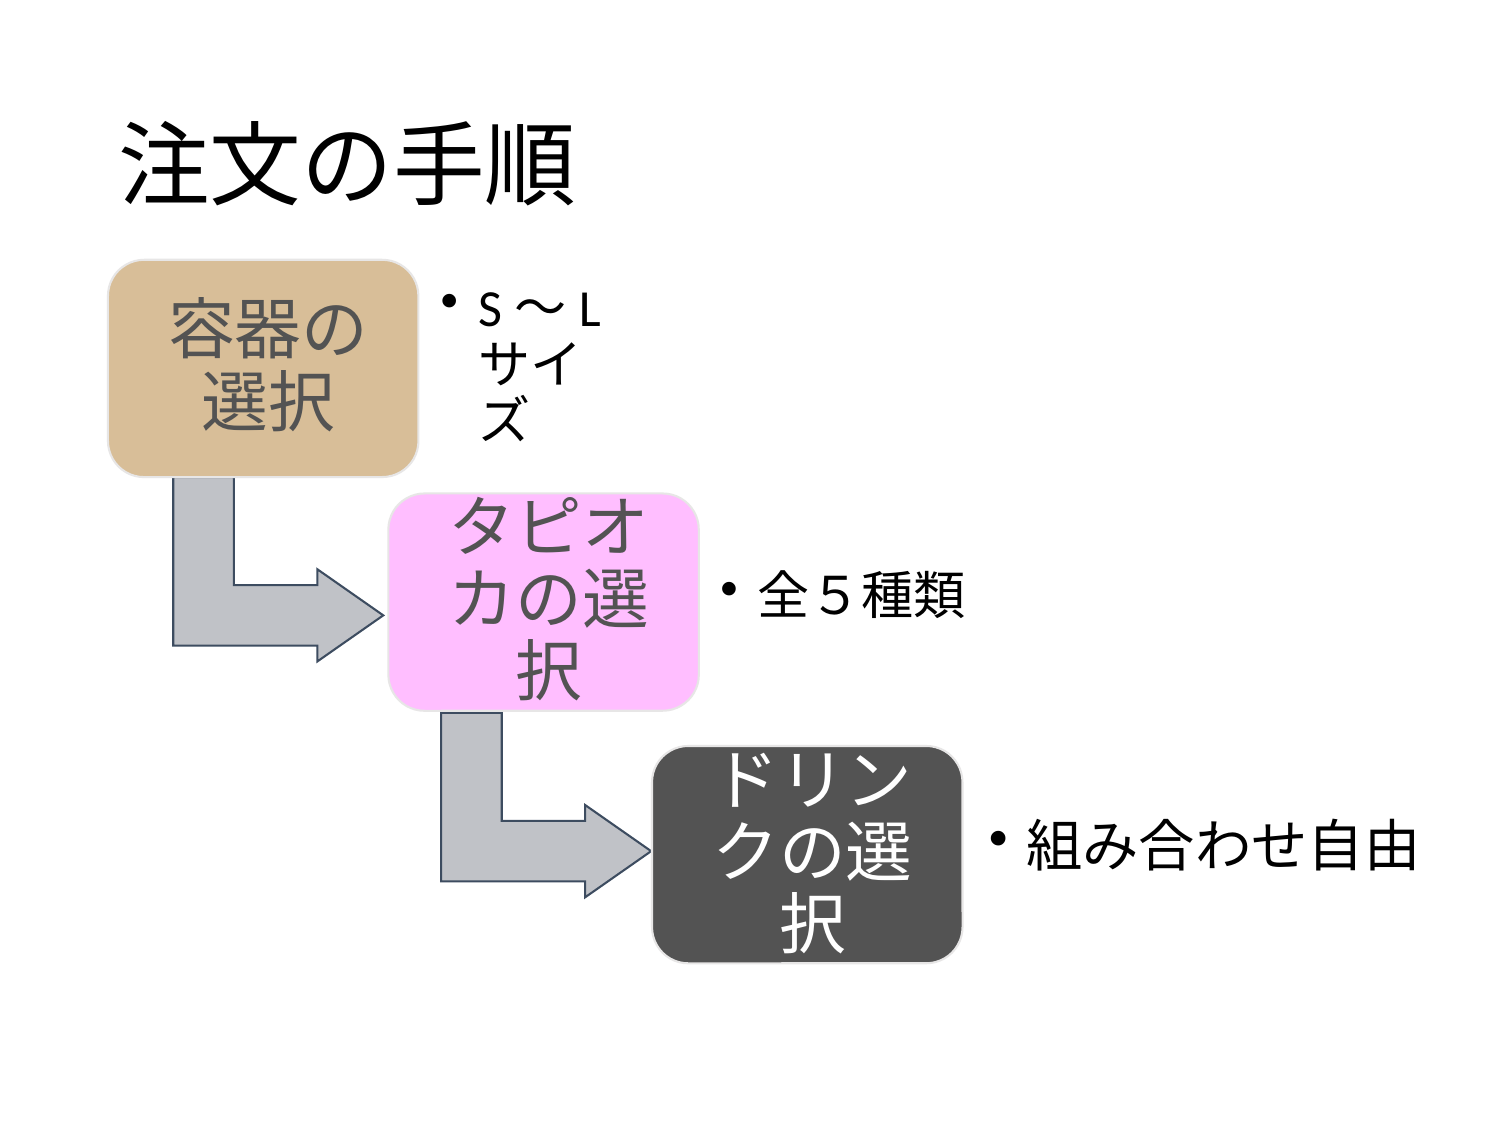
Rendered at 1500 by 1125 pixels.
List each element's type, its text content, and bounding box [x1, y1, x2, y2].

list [71, 255, 1500, 970]
title 注文の手順 [103, 59, 1397, 255]
